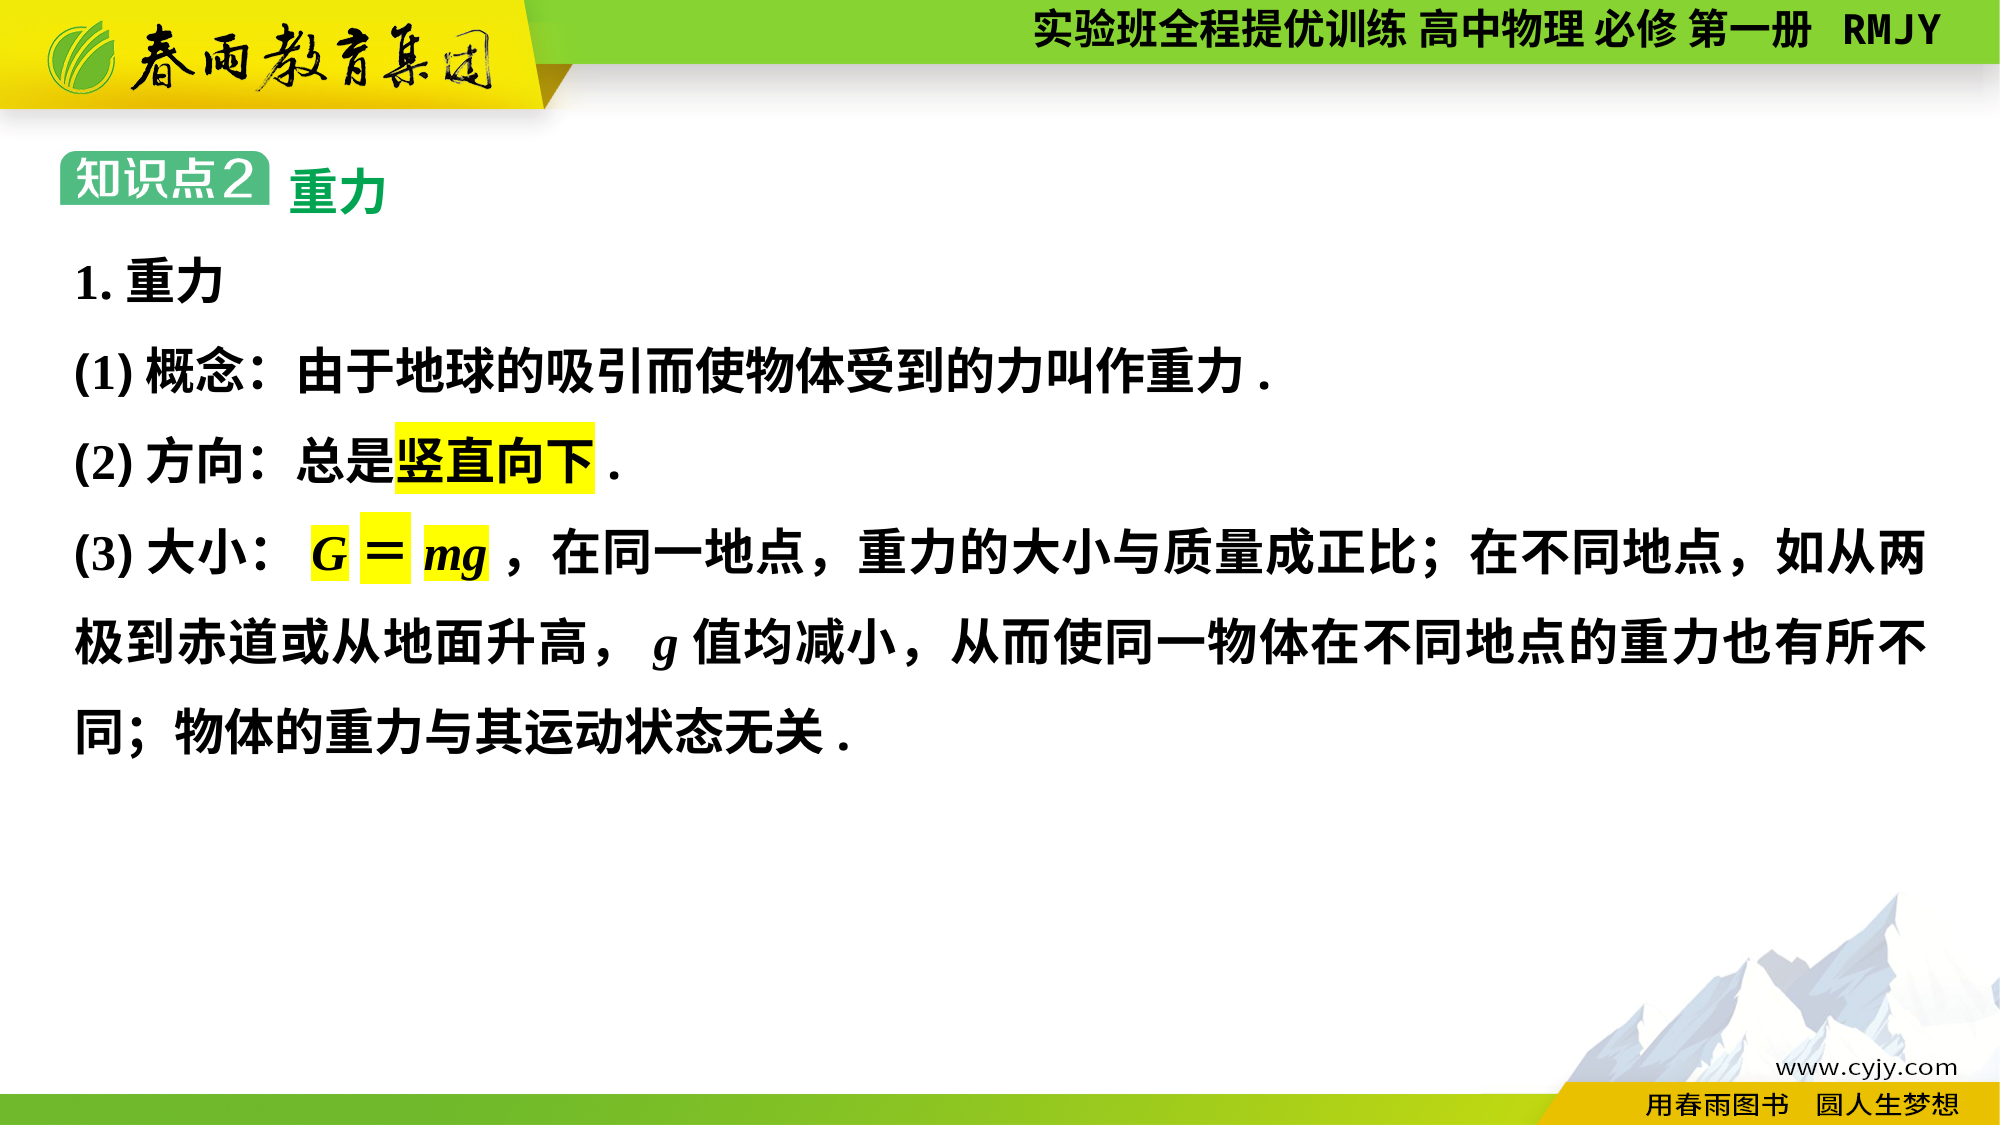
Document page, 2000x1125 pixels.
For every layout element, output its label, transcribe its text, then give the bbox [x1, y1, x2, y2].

picture [0, 0, 2000, 1125]
list 重力 1.重力 (1)概念：由于地球的吸引而使物体受到的力叫作重力. (2)方向：总是竖直向下. (3)大小：G＝mg，在同一地点，重力的大小与质量成正比；在不同地点，如从两极到赤道或从地面升高，g值均减小，从而使同一物体在不同地点的重力也有所不同；物体的重力与其运动状态无关. [59, 122, 1944, 763]
